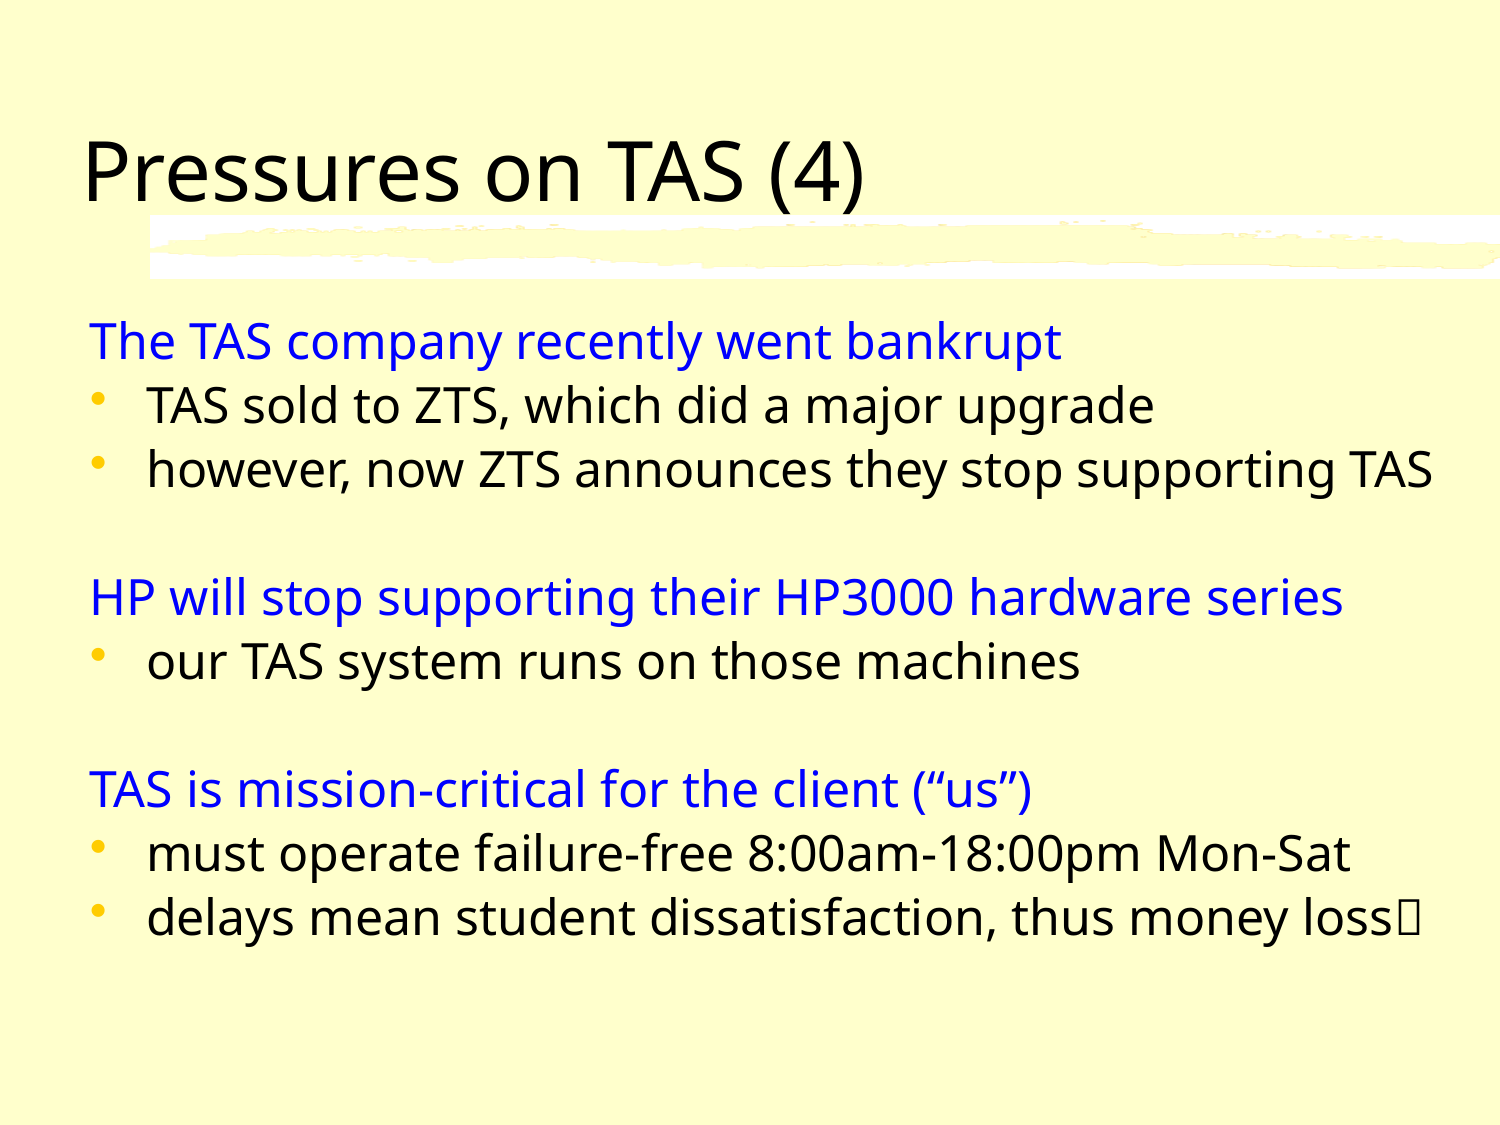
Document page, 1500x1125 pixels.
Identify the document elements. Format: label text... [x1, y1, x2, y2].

text_box The TAS company recently went bankrupt TAS sold to ZTS, which did a major upgrade however, now ZTS announces they stop supporting TAS HP will stop supporting their HP3000 hardware series our TAS system runs on those machines TAS is mission-critical for the client (“us”) must operate failure-free 8:00am-18:00pm Mon-Sat delays mean student dissatisfaction, thus money loss [74, 309, 1471, 1094]
text_box Pressures on TAS (4) [66, 37, 1342, 225]
